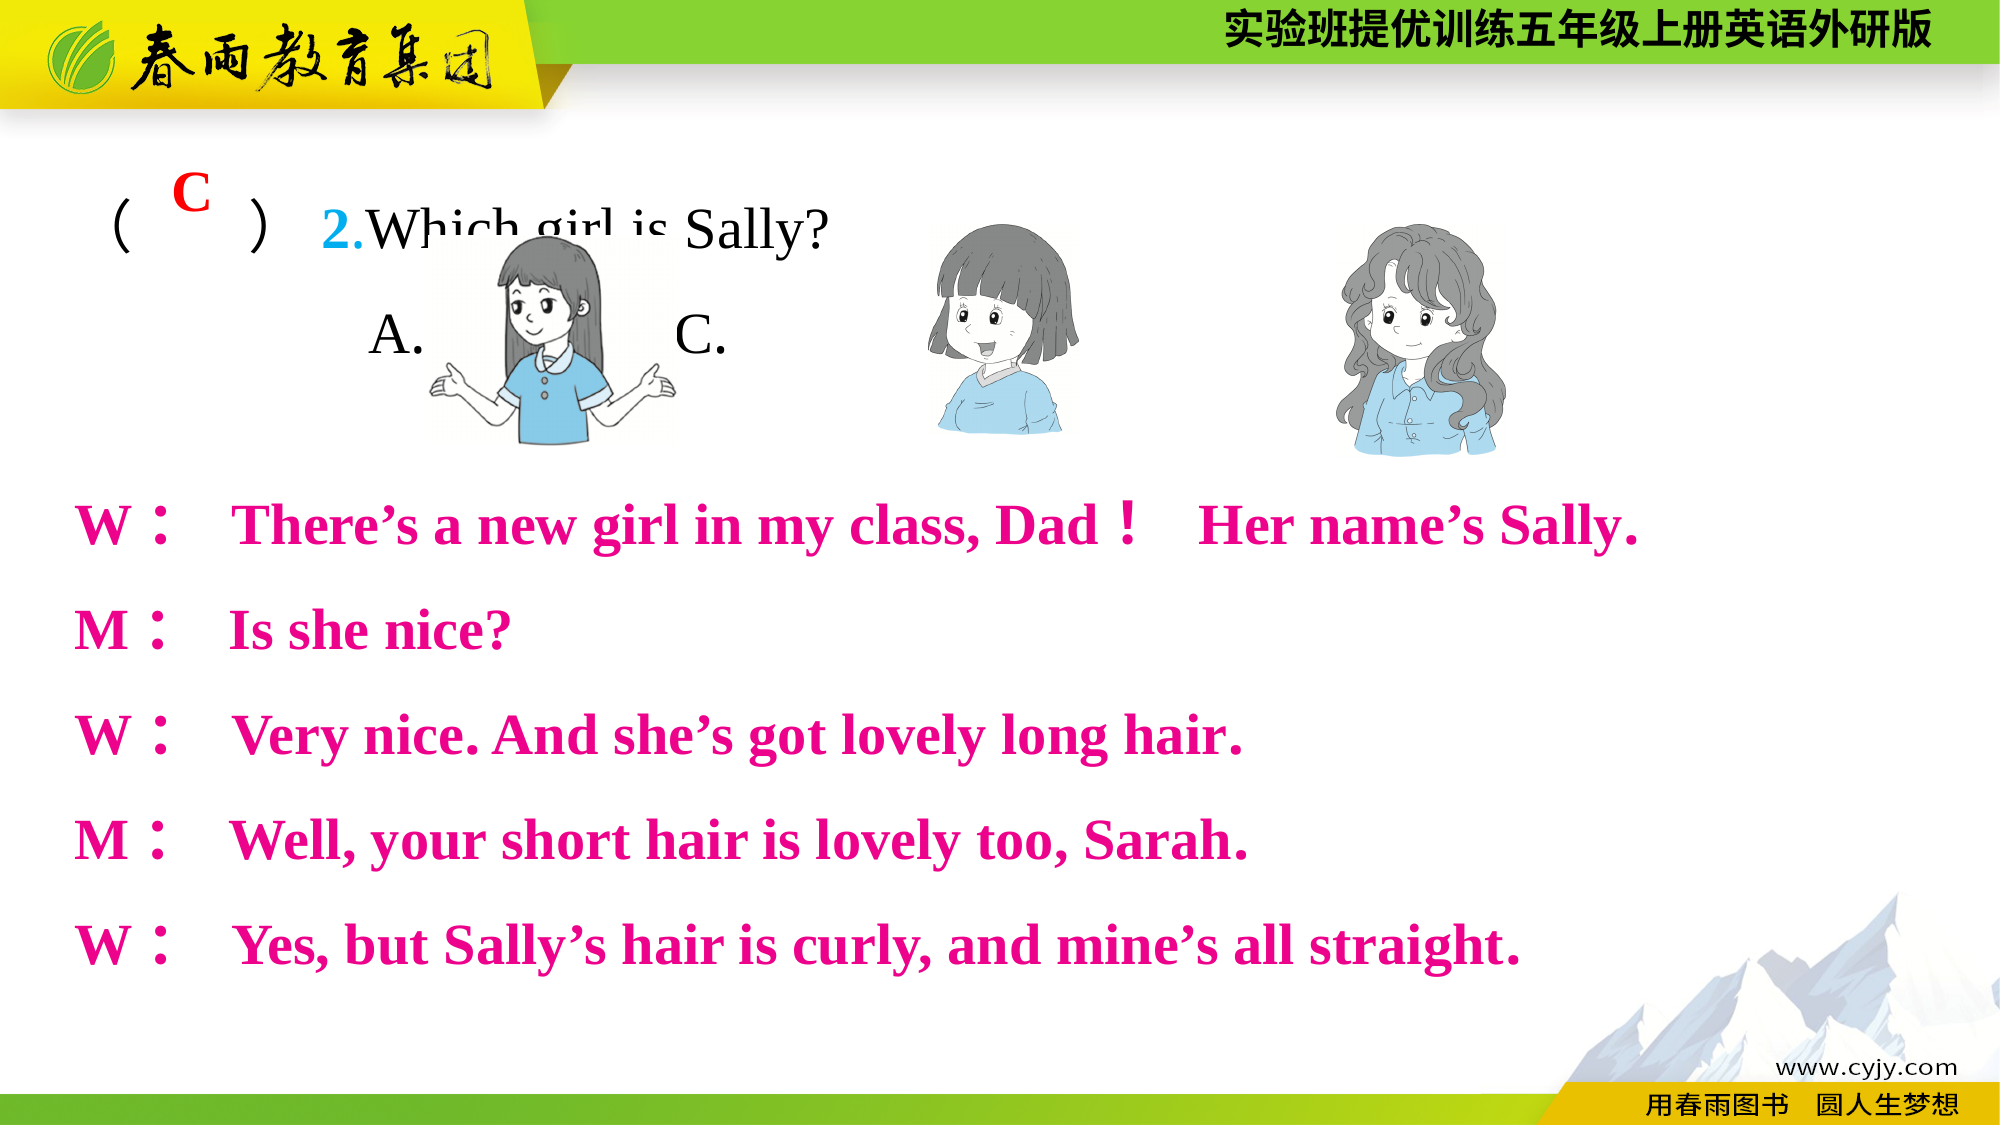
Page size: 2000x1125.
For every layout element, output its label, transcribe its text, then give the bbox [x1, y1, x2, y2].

picture [0, 0, 2000, 1125]
text_box W： There’s a new girl in my class, Dad！ Her name’s Sally. M： Is she nice? W： Very nice. And she’s got lovely long hair. M： Well, your short hair is lovely too, Sarah. W： Yes, but Sally’s hair is curly, and mine’s all straight. [59, 443, 1944, 984]
text_box C [156, 145, 229, 230]
list （ ）2.Which girl is Sally? A. B. C. [59, 42, 1944, 376]
